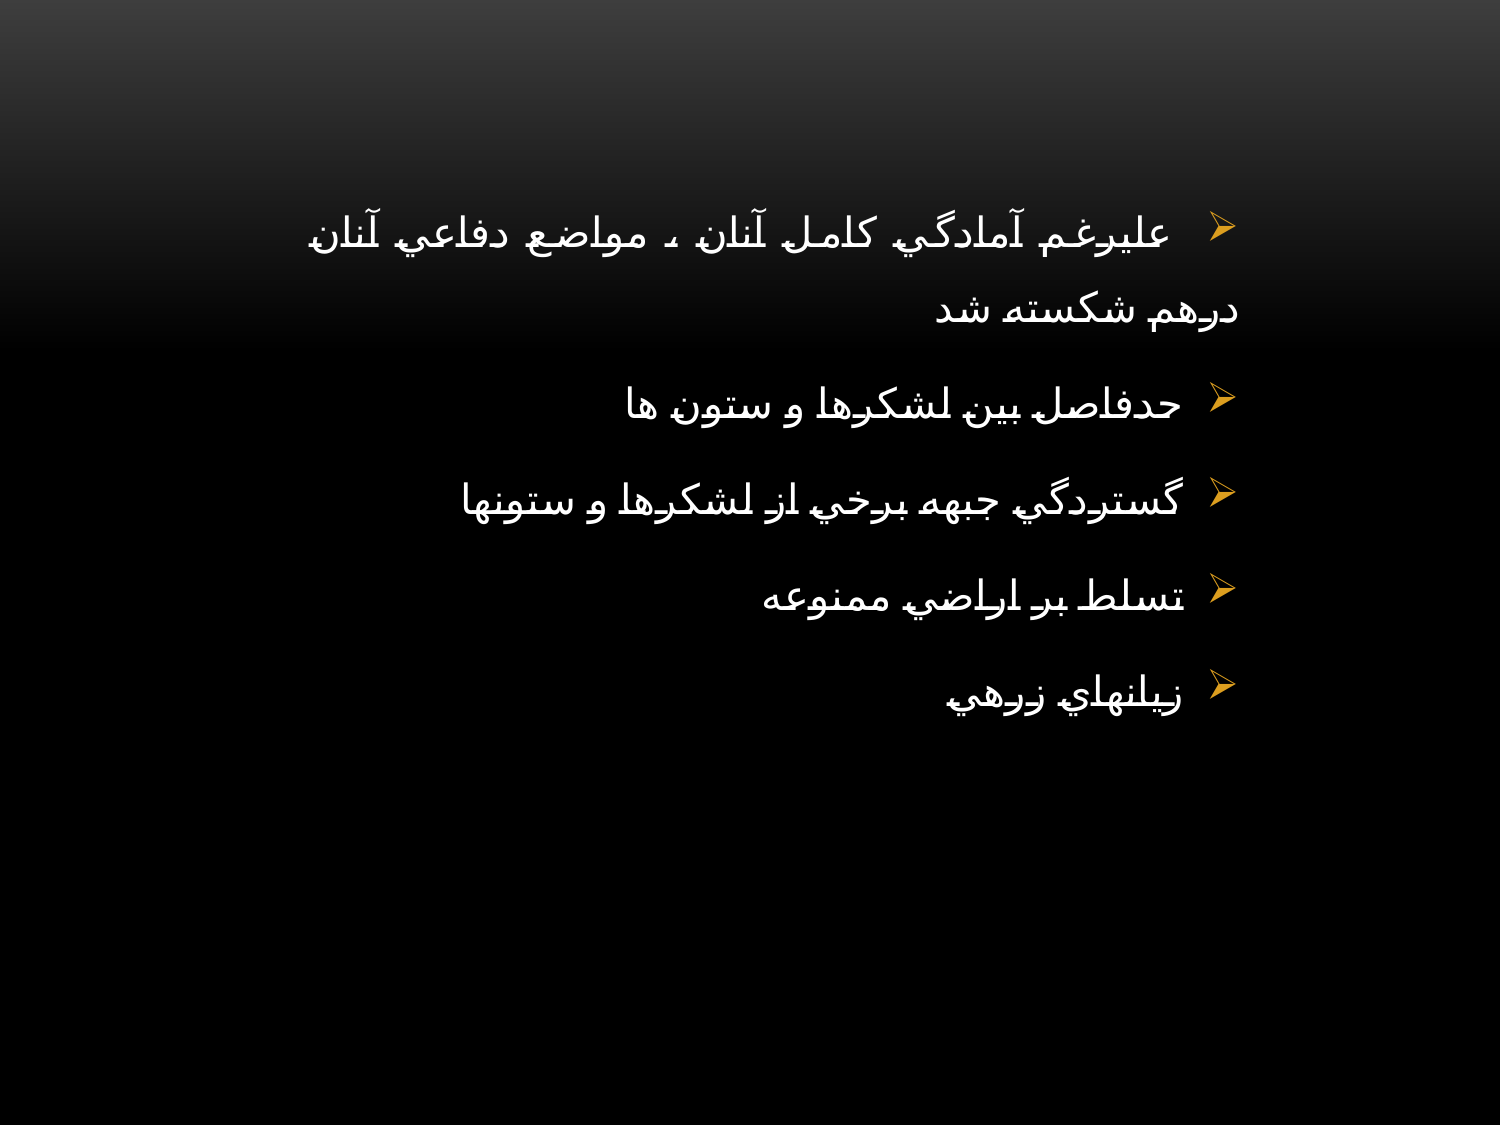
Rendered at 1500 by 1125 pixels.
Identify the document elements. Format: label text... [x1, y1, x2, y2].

list عليرغم آمادگي كامل آنان ، مواضع دفاعي آنان درهم شكسته شد حدفاصل بين لشكرها و ستون ها گستردگي جبهه برخي از لشكرها و ستونها تسلط بر اراضي ممنوعه زيانهاي زرهي [289, 278, 1255, 818]
